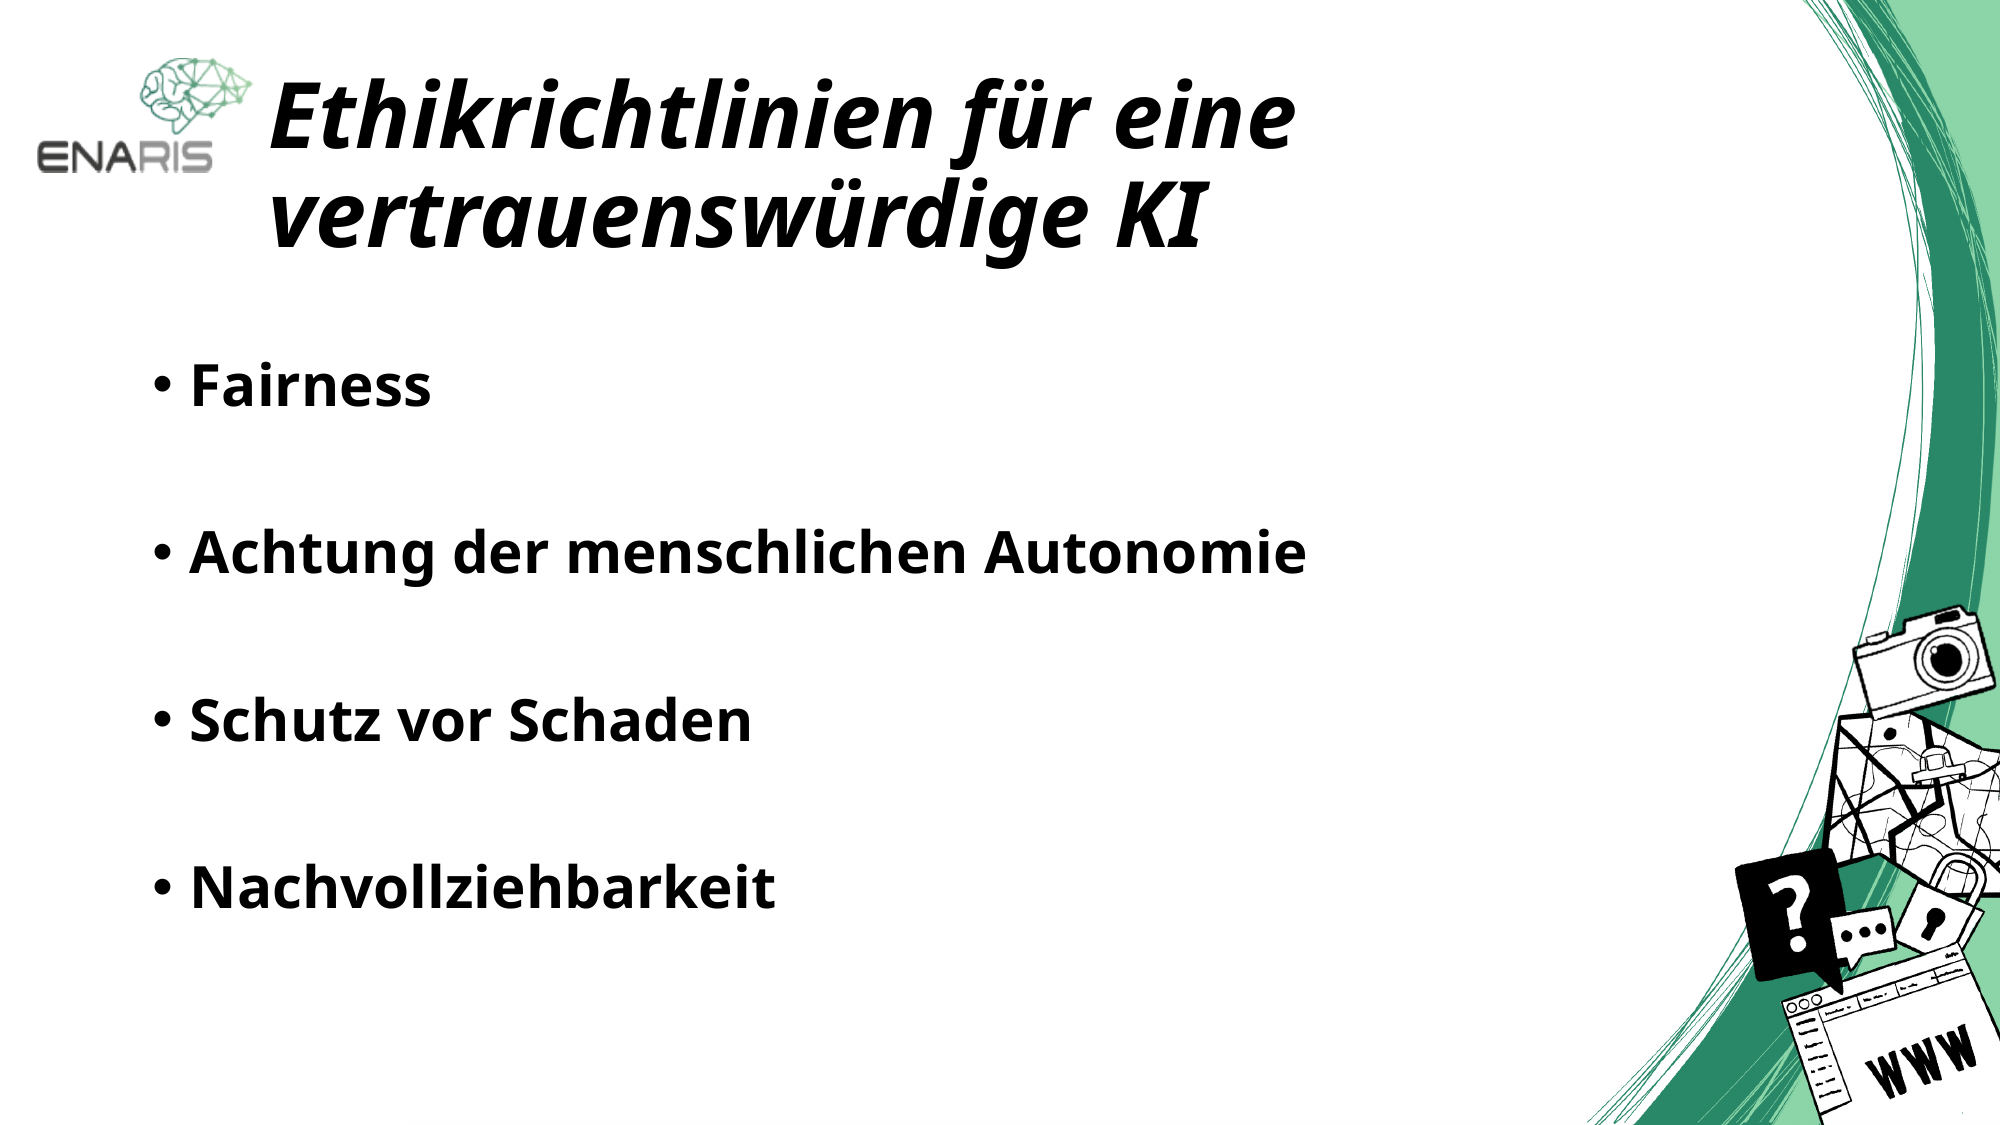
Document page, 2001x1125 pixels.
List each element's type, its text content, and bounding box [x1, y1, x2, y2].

picture [37, 58, 254, 173]
picture [408, 0, 2000, 1125]
title Ethikrichtlinien für eine vertrauenswürdige KI [253, 59, 1863, 278]
list Fairness Achtung der menschlichen Autonomie Schutz vor Schaden Nachvollziehbarkeit [137, 348, 1728, 971]
